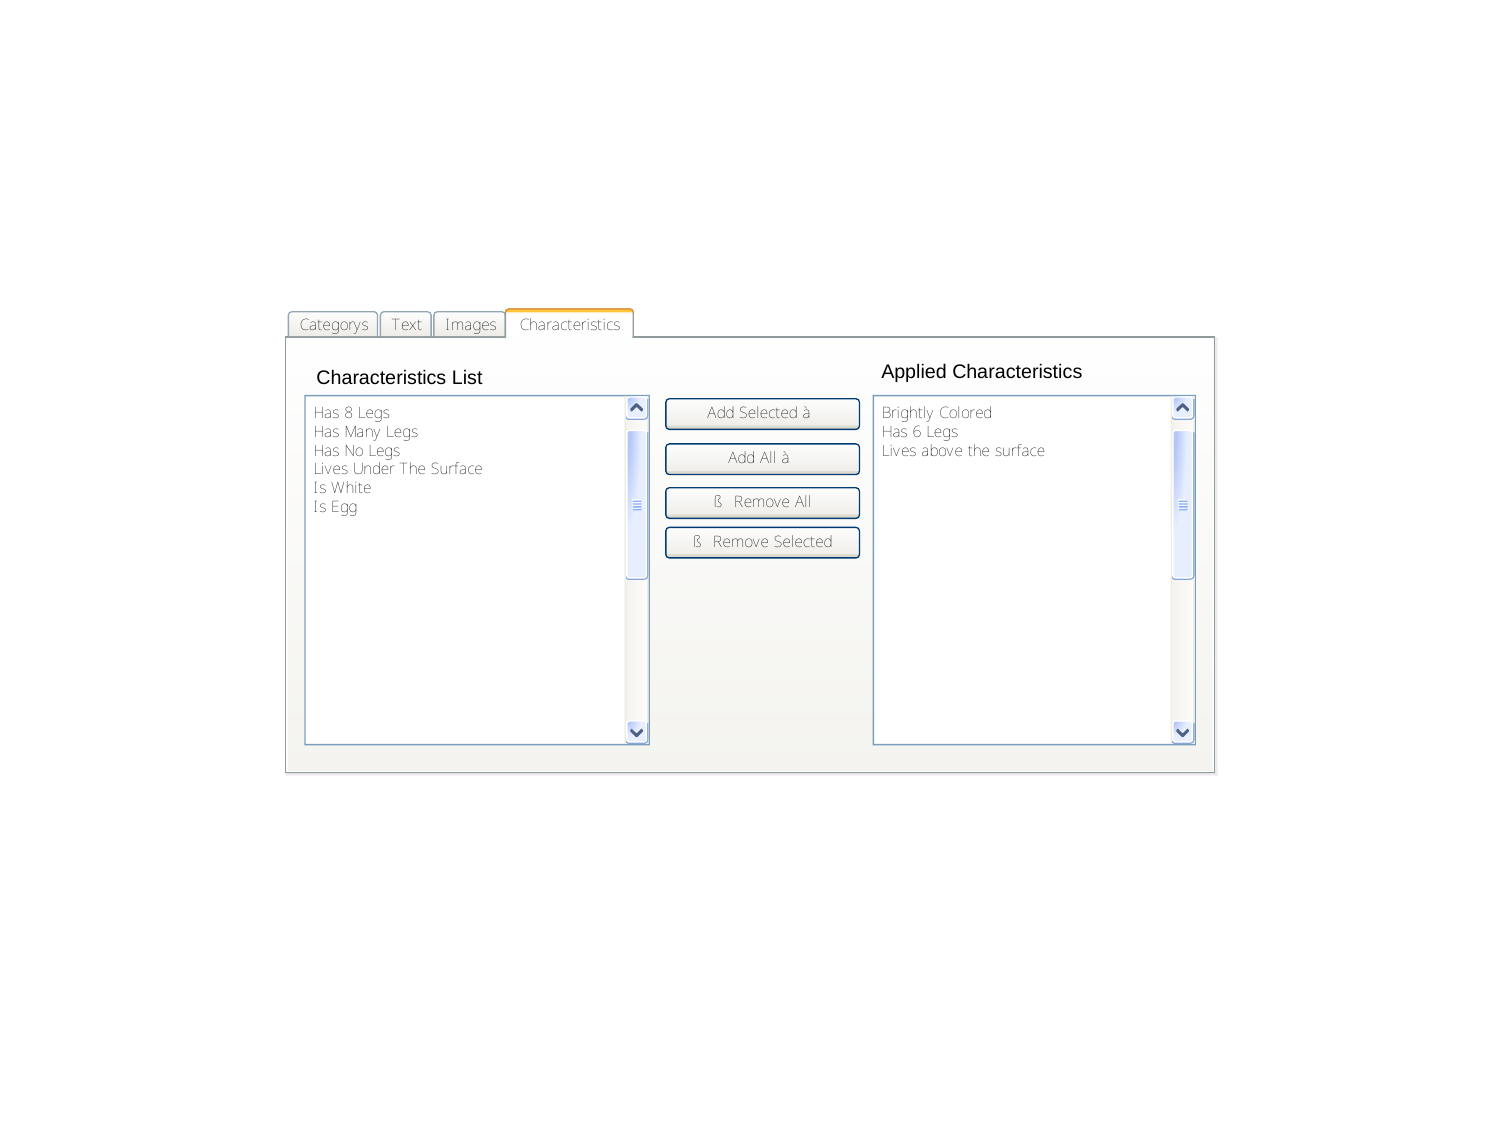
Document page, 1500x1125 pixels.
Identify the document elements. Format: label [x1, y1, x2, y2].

text_box [280, 304, 1222, 780]
